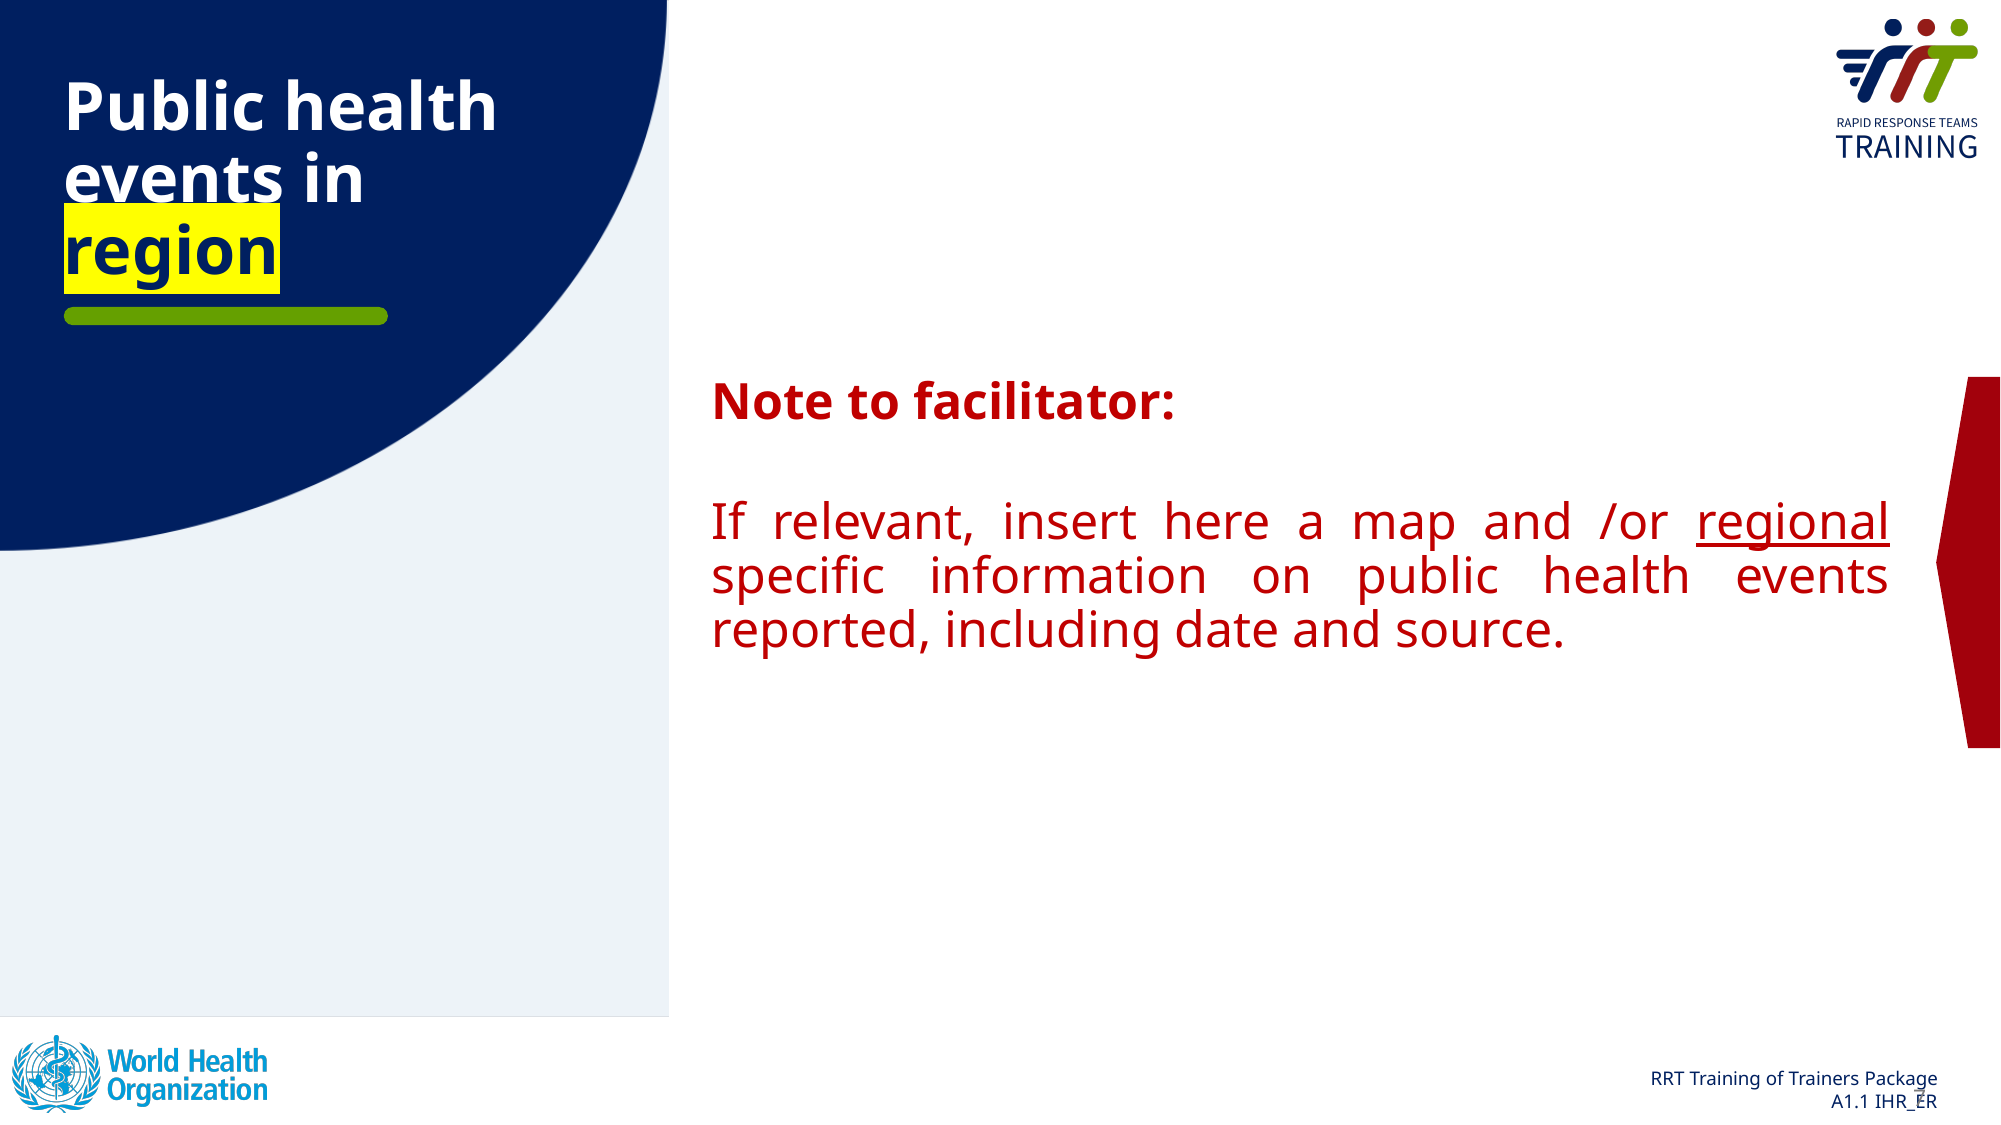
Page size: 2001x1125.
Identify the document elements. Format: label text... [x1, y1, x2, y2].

text_box Public health events in region [56, 64, 579, 297]
picture [58, 1050, 64, 1058]
picture [1835, 19, 1978, 167]
text_box Note to facilitator: If relevant, insert here a map and /or regional specific information on public health events reported, including date and source. [703, 368, 1898, 720]
picture [12, 1035, 267, 1113]
text_box [63, 306, 388, 326]
picture [0, 0, 669, 1018]
picture [12, 1083, 48, 1113]
